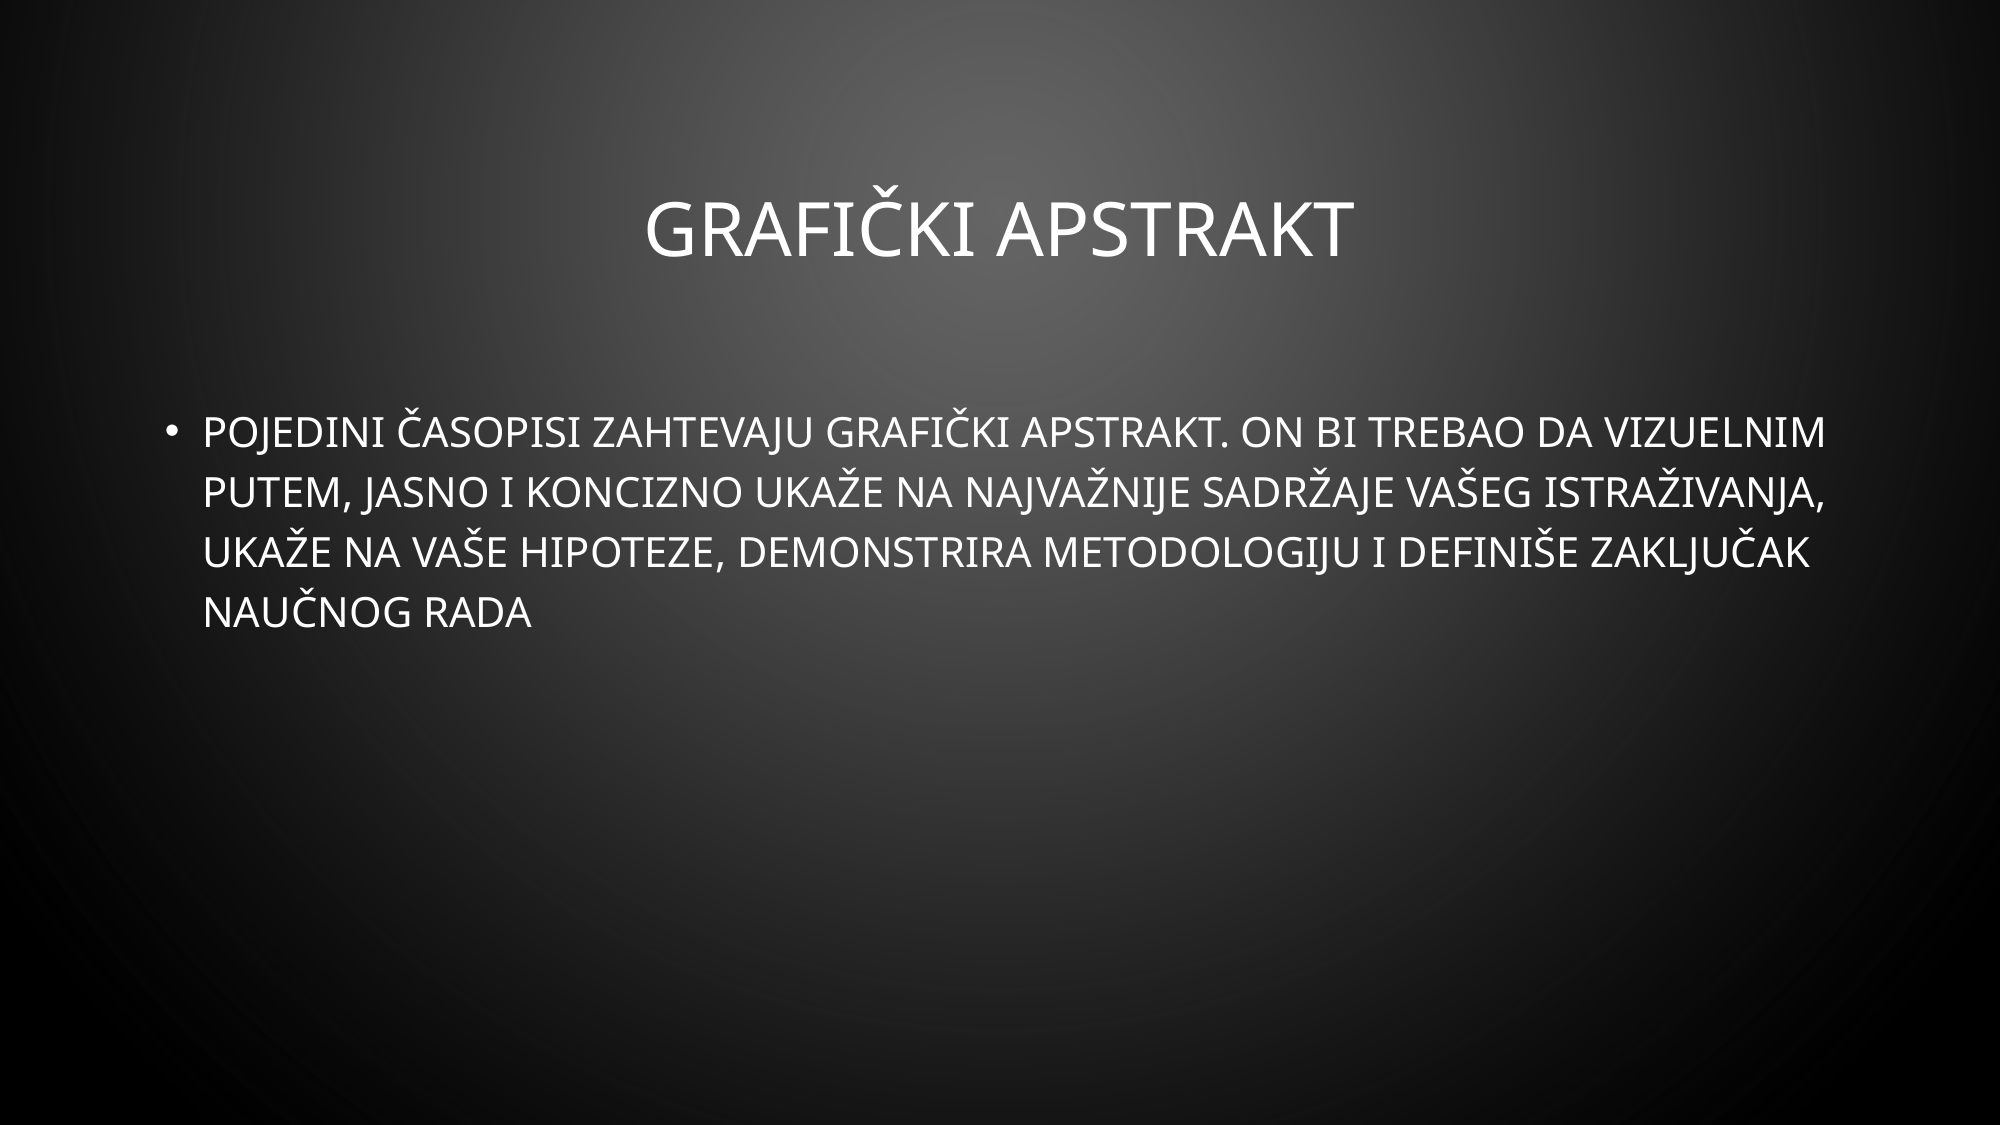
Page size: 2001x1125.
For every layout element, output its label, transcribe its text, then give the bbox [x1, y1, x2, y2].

picture [0, 0, 2000, 1125]
title Grafički apstrakt [149, 101, 1851, 364]
list Pojedini časopisi zahtevaju grafički apstrakt. On bi trebao da vizuelnim putem, jasno i koncizno ukaže na najvažnije sadržaje vašeg istraživanja, ukaže na vaše hipoteze, demonstrira metodologiju i definiše zaključak naučnog rada [149, 388, 1851, 950]
